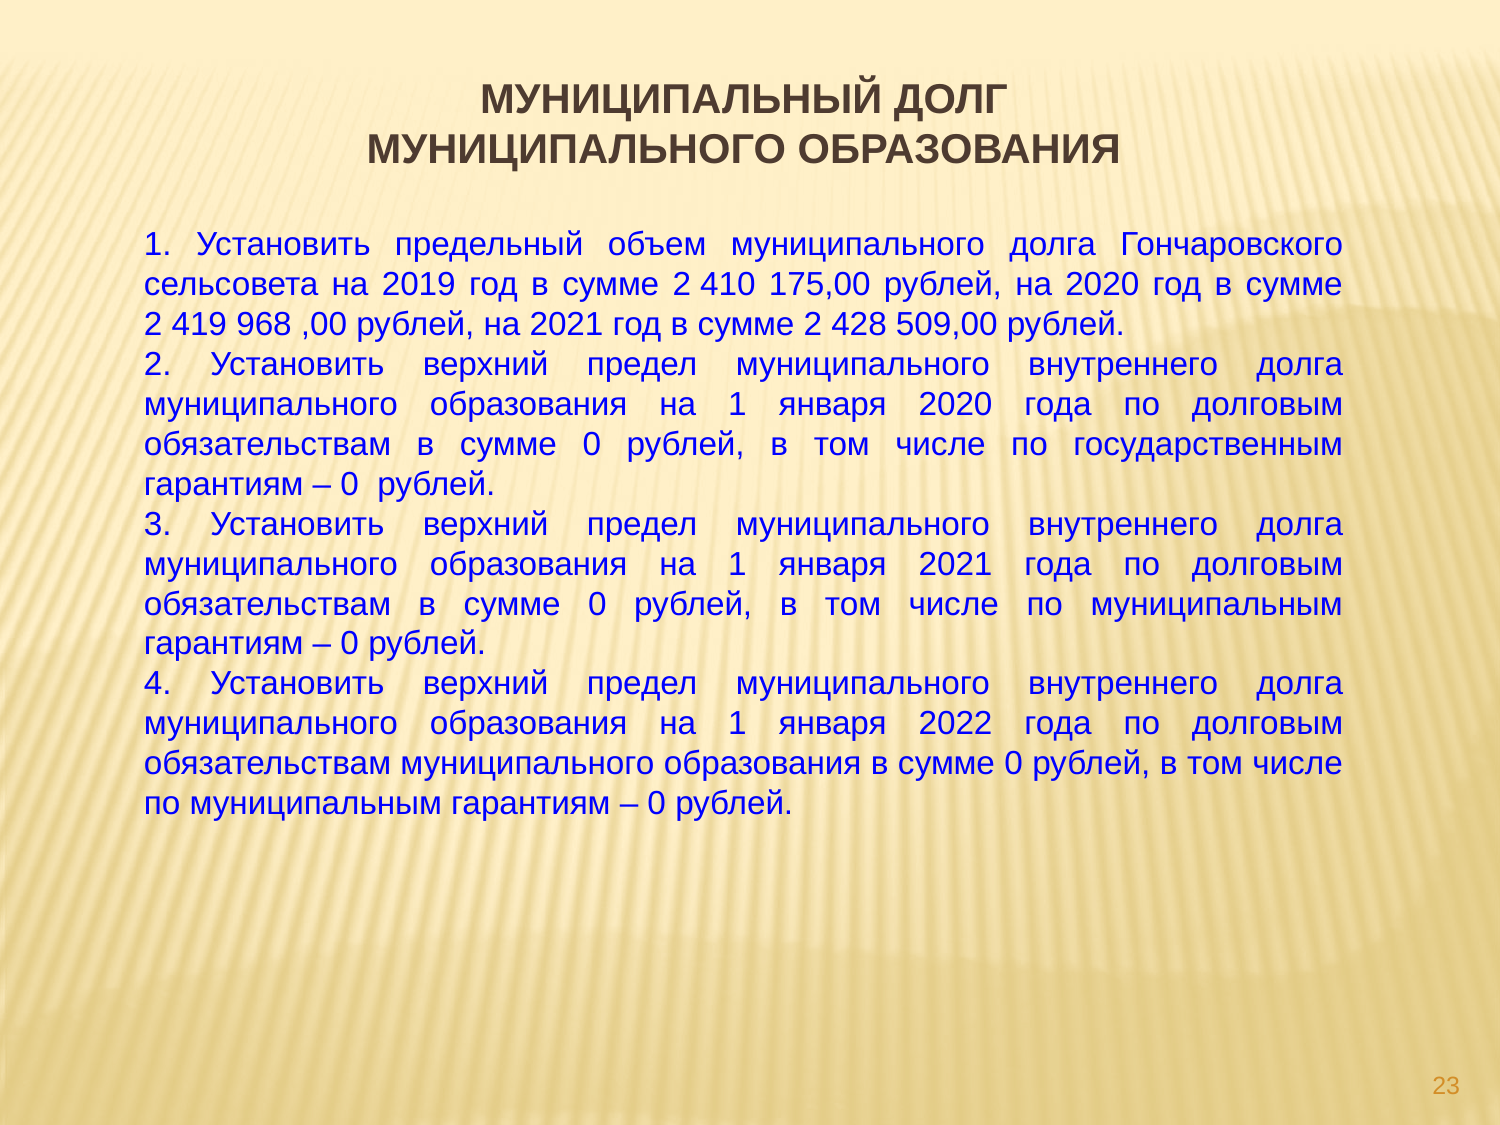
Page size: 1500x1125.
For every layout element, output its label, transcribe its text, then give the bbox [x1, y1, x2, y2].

slide_number 23 [1360, 1062, 1475, 1103]
text_box МУНИЦИПАЛЬНЫЙ ДОЛГ МУНИЦИПАЛЬНОГО ОБРАЗОВАНИЯ 1. Установить предельный объем муниципального долга Гончаровского сельсовета на 2019 год в сумме 2 410 175,00 рублей, на 2020 год в сумме 2 419 968 ,00 рублей, на 2021 год в сумме 2 428 509,00 рублей. 2. Установить верхний предел муниципального внутреннего долга муниципального образования на 1 января 2020 года по долговым обязательствам в сумме 0 рублей, в том числе по государственным гарантиям – 0 рублей. 3. Установить верхний предел муниципального внутреннего долга муниципального образования на 1 января 2021 года по долговым обязательствам в сумме 0 рублей, в том числе по муниципальным гарантиям – 0 рублей. 4. Установить верхний предел муниципального внутреннего долга муниципального образования на 1 января 2022 года по долговым обязательствам муниципального образования в сумме 0 рублей, в том числе по муниципальным гарантиям – 0 рублей. [128, 64, 1360, 1125]
